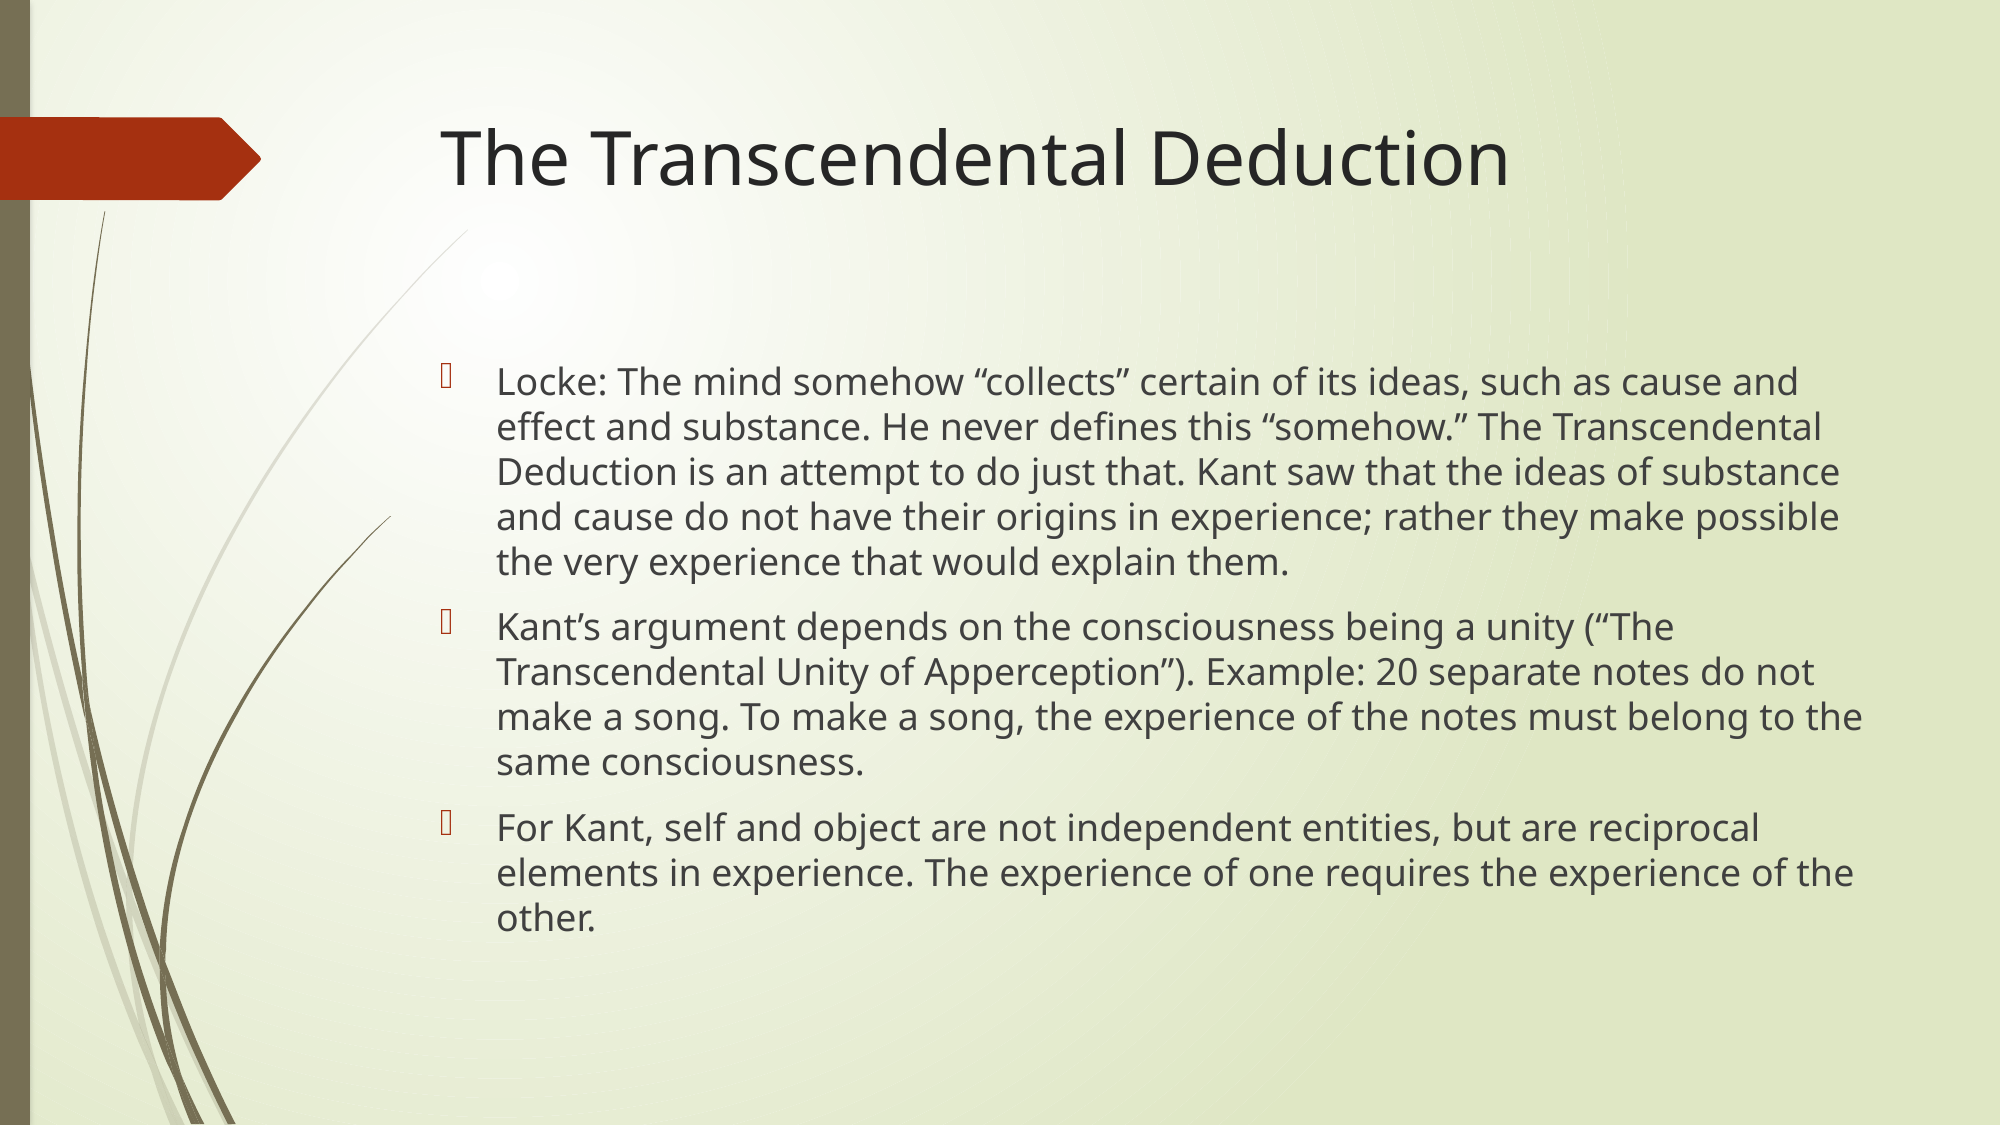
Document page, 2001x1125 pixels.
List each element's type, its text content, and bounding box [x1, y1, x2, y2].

list Locke: The mind somehow “collects” certain of its ideas, such as cause and effect and substance. He never defines this “somehow.” The Transcendental Deduction is an attempt to do just that. Kant saw that the ideas of substance and cause do not have their origins in experience; rather they make possible the very experience that would explain them. Kant’s argument depends on the consciousness being a unity (“The Transcendental Unity of Apperception”). Example: 20 separate notes do not make a song. To make a song, the experience of the notes must belong to the same consciousness. For Kant, self and object are not independent entities, but are reciprocal elements in experience. The experience of one requires the experience of the other. [424, 350, 1888, 970]
title The Transcendental Deduction [425, 102, 1888, 313]
